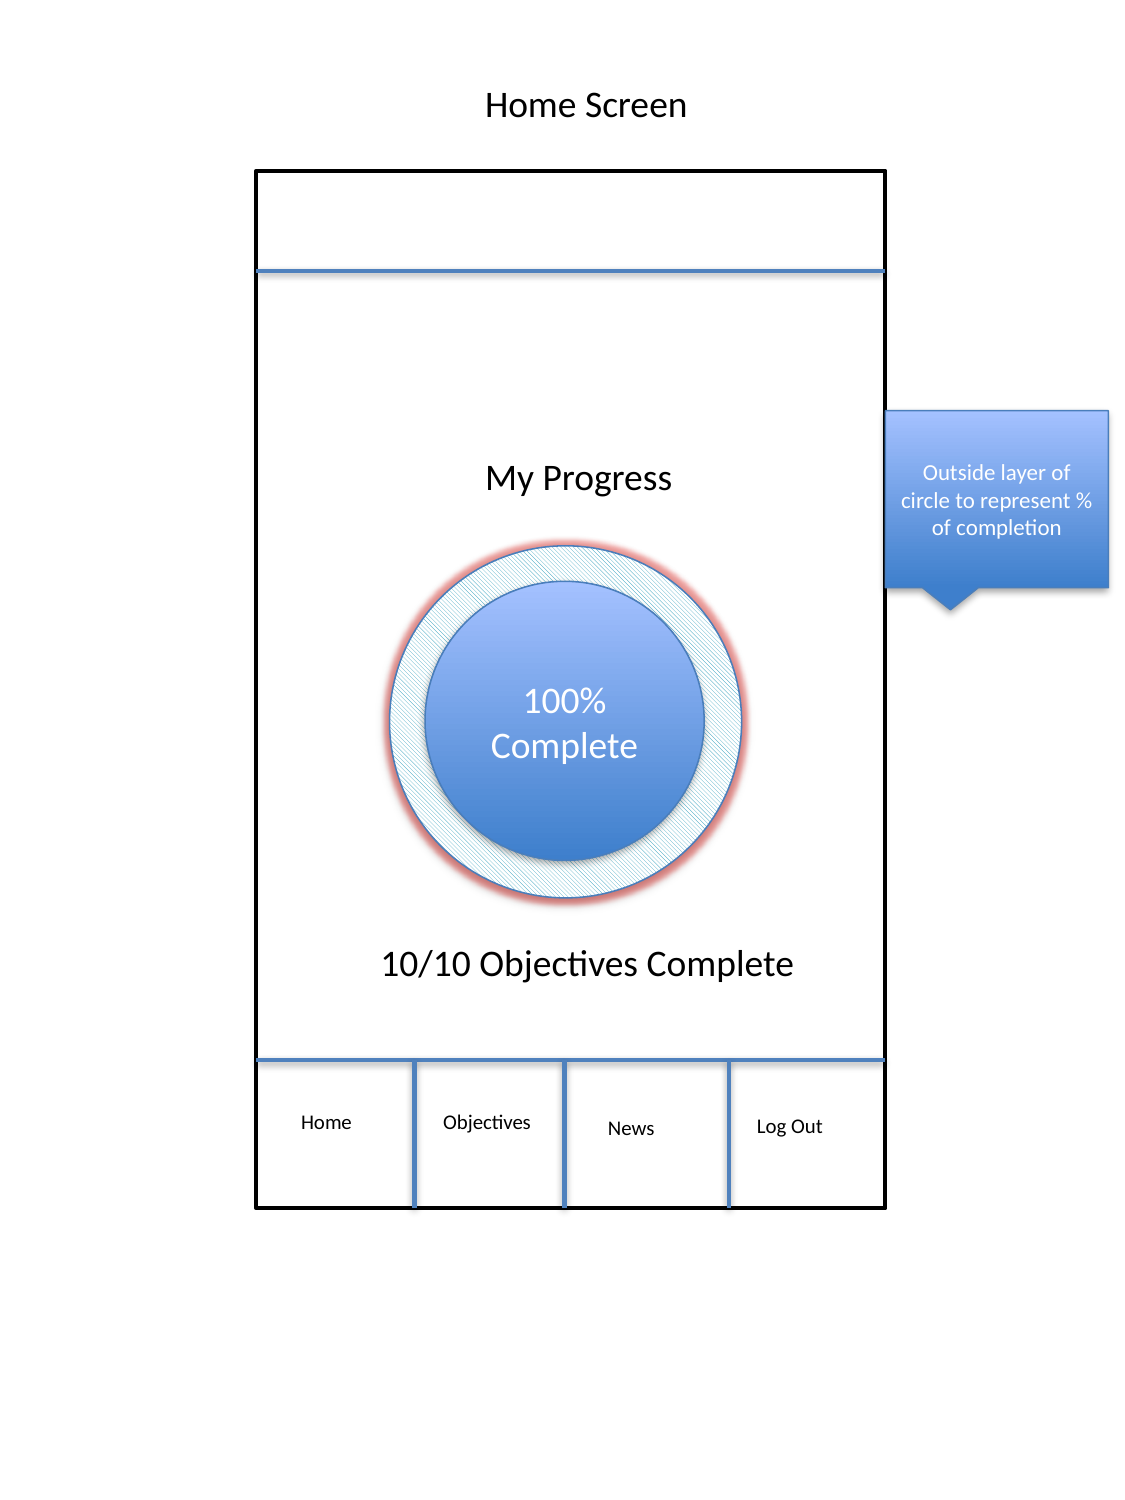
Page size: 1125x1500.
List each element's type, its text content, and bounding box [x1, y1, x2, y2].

text_box Logo [571, 1071, 722, 1210]
text_box News [593, 1107, 670, 1148]
text_box Log Out [742, 1104, 838, 1145]
text_box Home Screen [470, 72, 703, 133]
text_box Logo [254, 279, 887, 1058]
text_box Home [286, 1100, 367, 1141]
text_box Logo [254, 1069, 408, 1210]
text_box Logo [736, 1069, 887, 1210]
text_box Outside layer of circle to represent % of completion [884, 409, 1110, 611]
text_box 10/10 Objectives Complete [365, 931, 810, 991]
text_box Objectives [428, 1100, 546, 1141]
text_box Logo [421, 1071, 558, 1210]
text_box [388, 545, 743, 899]
text_box 100% Complete [424, 580, 705, 862]
text_box My Progress [470, 445, 688, 506]
text_box Logo [254, 169, 887, 269]
